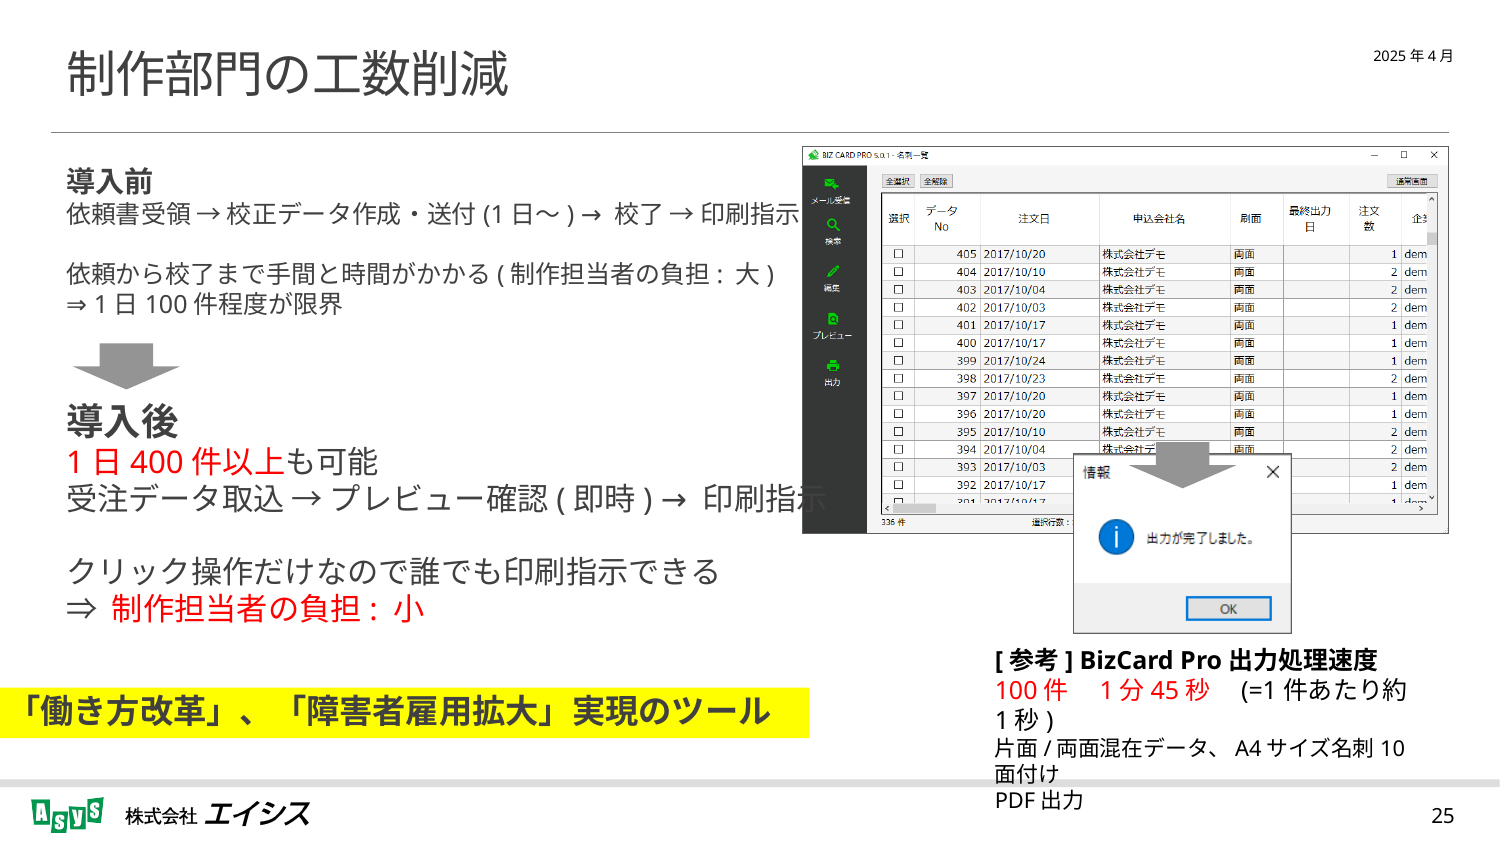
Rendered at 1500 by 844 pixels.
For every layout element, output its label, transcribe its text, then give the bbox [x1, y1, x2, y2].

title 制作部門の工数削減 [51, 36, 1449, 131]
picture [801, 145, 1450, 634]
list 導入前 依頼書受領 → 校正データ作成・送付(1日〜) → 校了 → 印刷指示 依頼から校了まで手間と時間がかかる(制作担当者の負担: 大) ⇒ 1日100件程度が限界 導入後 1日400件以上も可能 受注データ取込 → プレビュー確認(即時) → 印刷指示 クリック操作だけなので誰でも印刷指示できる ⇒ 制作担当者の負担: 小 [51, 152, 861, 650]
slide_number 25 [1368, 794, 1470, 840]
text_box [72, 343, 181, 390]
picture [125, 799, 315, 830]
picture [31, 797, 104, 833]
text_box [参考] BizCard Pro出力処理速度 100件 1分45秒 (=1件あたり約1秒) 片面/両面混在データ、A4サイズ名刺10面付け PDF出力 [980, 637, 1439, 821]
text_box 「働き方改革」、「障害者雇用拡大」実現のツール [0, 687, 810, 739]
